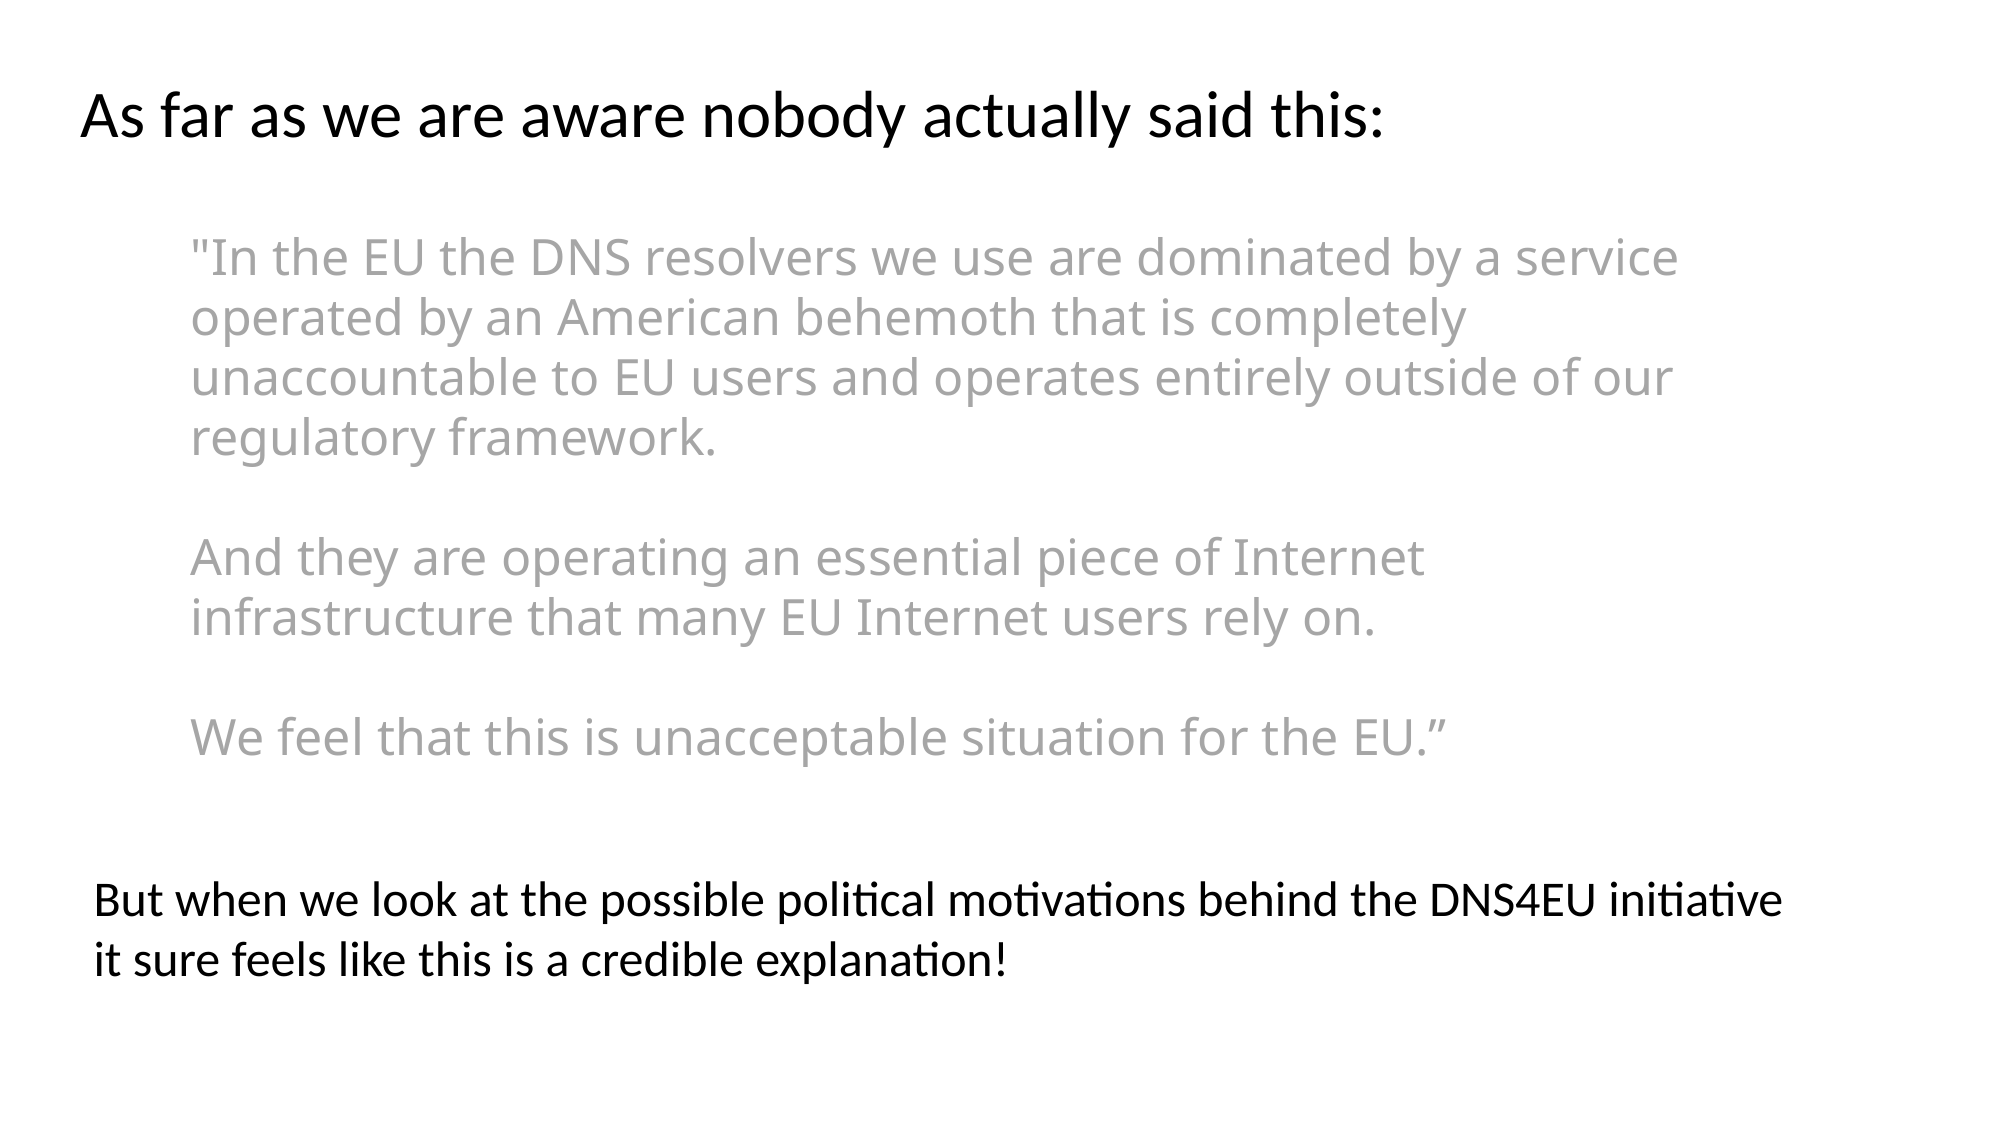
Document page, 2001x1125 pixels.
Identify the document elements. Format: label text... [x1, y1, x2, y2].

text_box But when we look at the possible political motivations behind the DNS4EU initiative it sure feels like this is a credible explanation! [78, 859, 1818, 994]
text_box As far as we are aware nobody actually said this: [66, 63, 1403, 159]
text_box "In the EU the DNS resolvers we use are dominated by a service operated by an American behemoth that is completely unaccountable to EU users and operates entirely outside of our regulatory framework. And they are operating an essential piece of Internet infrastructure that many EU Internet users rely on. We feel that this is unacceptable situation for the EU.” [176, 217, 1735, 773]
